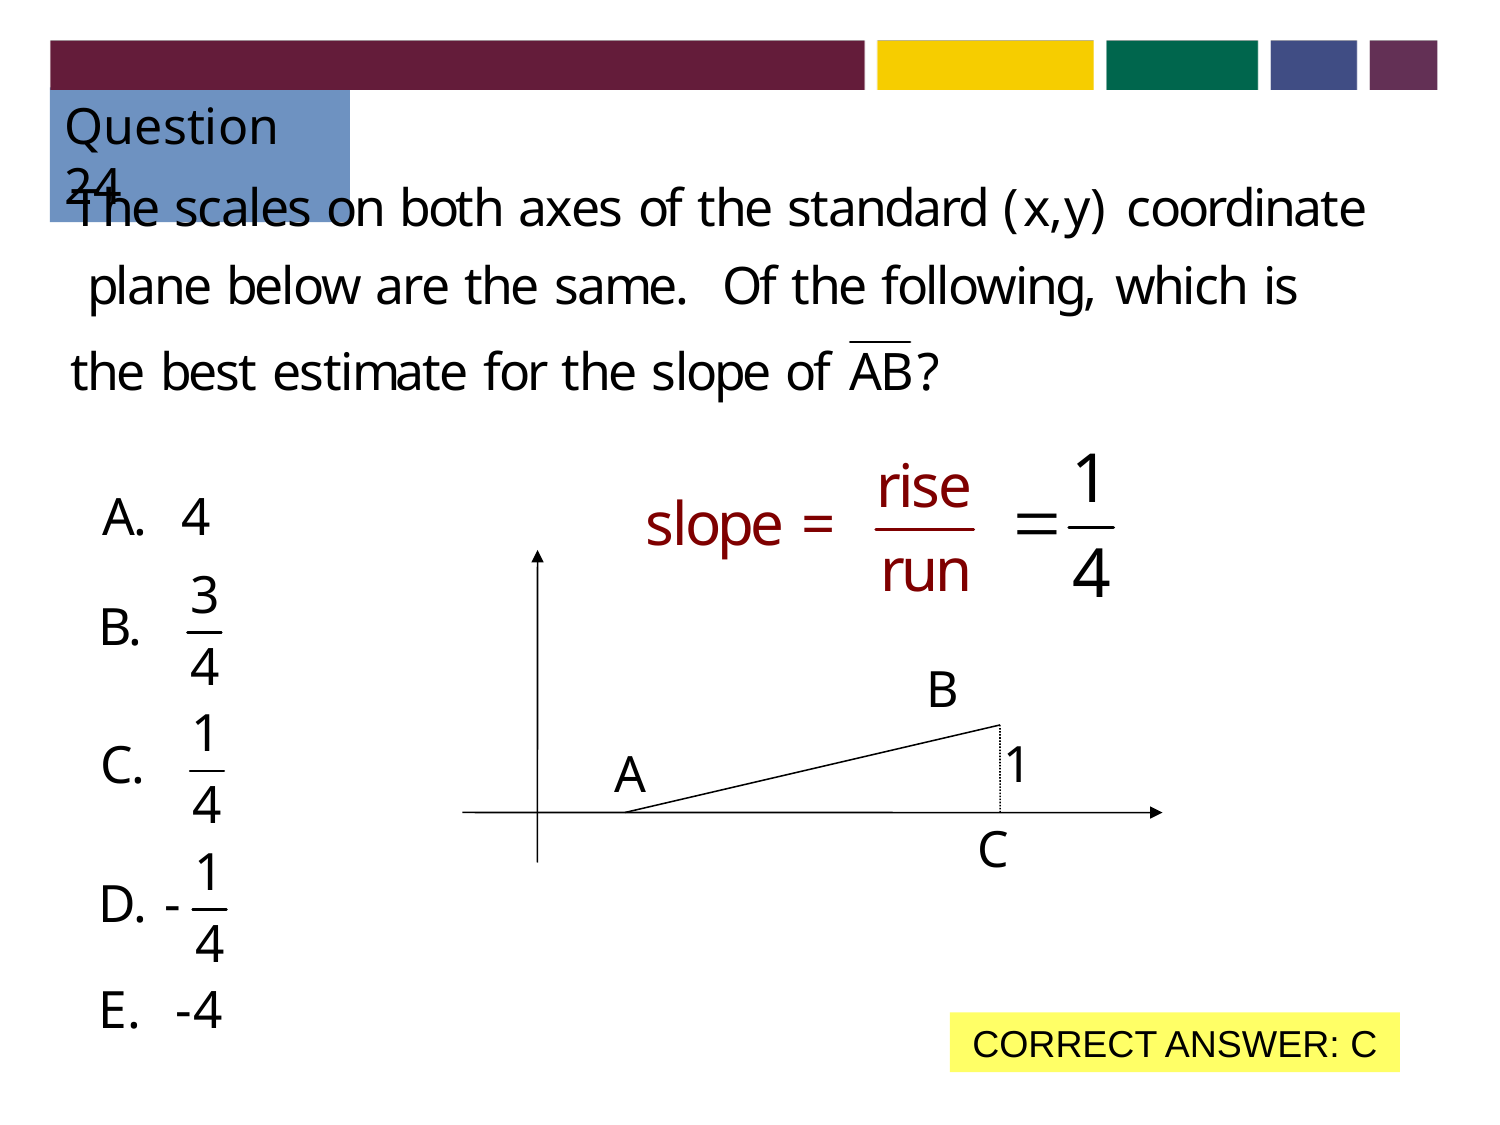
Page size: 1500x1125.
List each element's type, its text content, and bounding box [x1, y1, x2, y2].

text_box B A [599, 650, 1038, 810]
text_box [62, 174, 1376, 412]
picture [37, 24, 1438, 90]
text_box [93, 487, 237, 1038]
text_box CORRECT ANSWER: C [949, 1012, 1400, 1073]
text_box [999, 437, 1131, 613]
text_box [1113, 806, 1163, 819]
text_box 1 C [962, 725, 1113, 885]
text_box Question 24 [49, 98, 350, 223]
text_box [531, 549, 544, 812]
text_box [637, 449, 988, 606]
